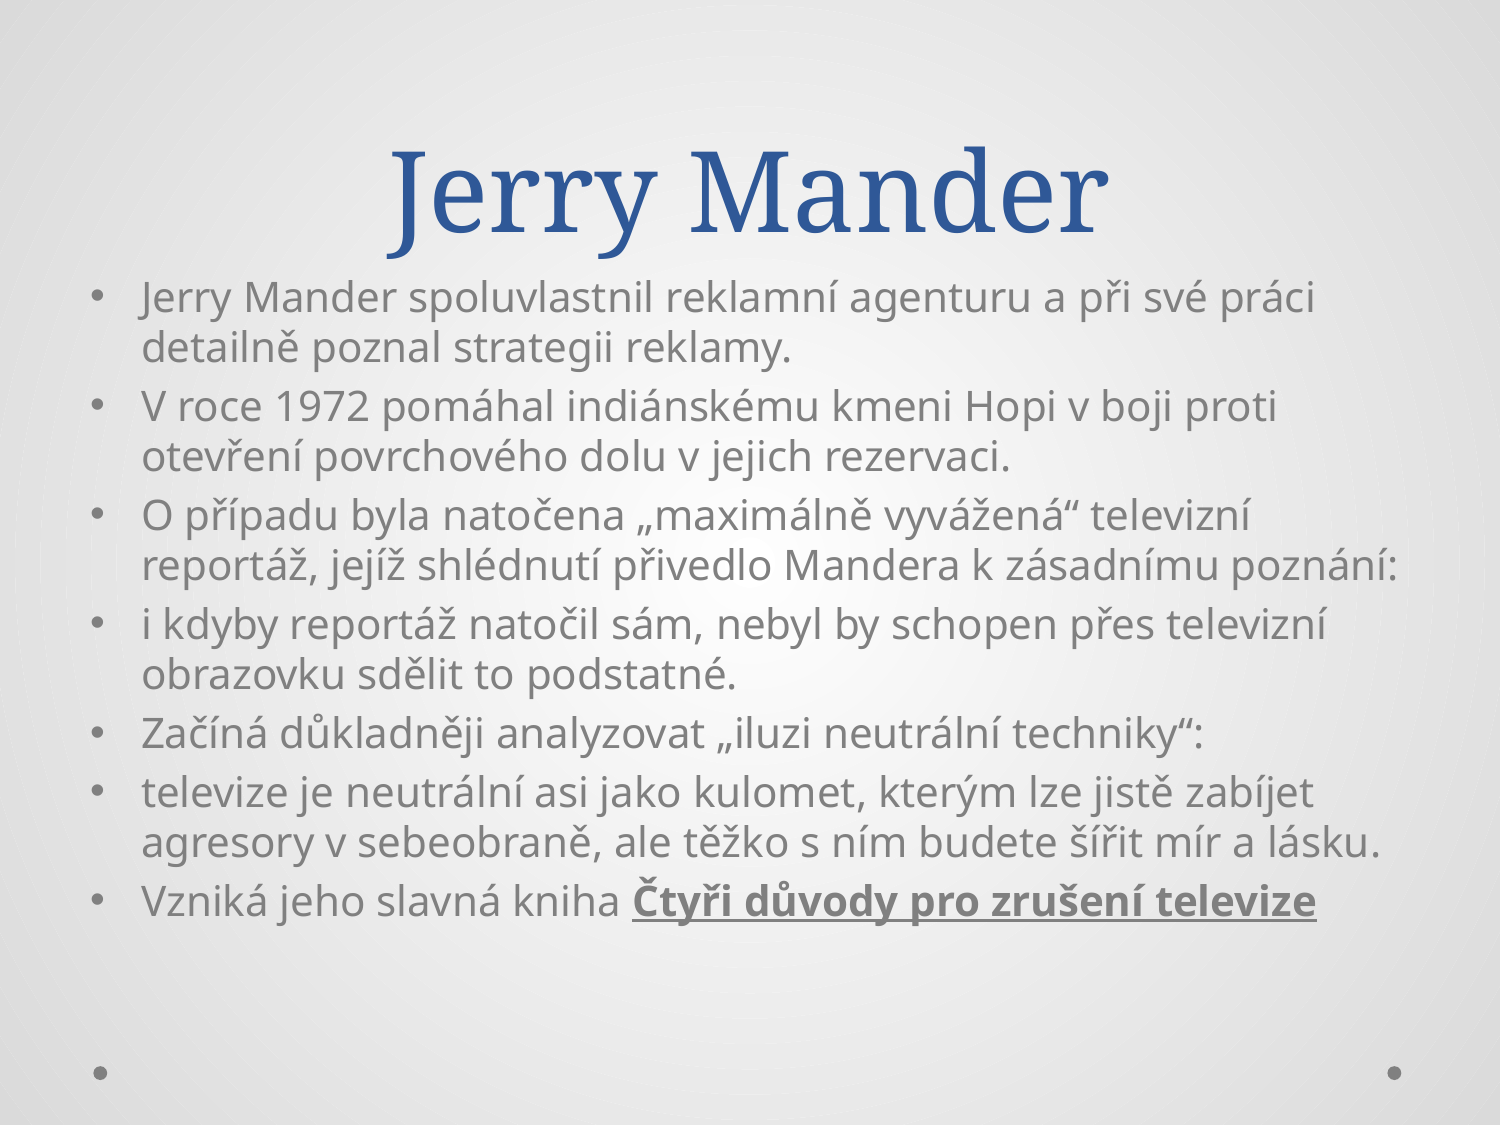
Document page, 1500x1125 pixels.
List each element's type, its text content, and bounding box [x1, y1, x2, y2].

title Jerry Mander [75, 0, 1425, 262]
list Jerry Mander spoluvlastnil reklamní agenturu a při své práci detailně poznal strategii reklamy. V roce 1972 pomáhal indiánskému kmeni Hopi v boji proti otevření povrchového dolu v jejich rezervaci. O případu byla natočena „maximálně vyvážená“ televizní reportáž, jejíž shlédnutí přivedlo Mandera k zásadnímu poznání: i kdyby reportáž natočil sám, nebyl by schopen přes televizní obrazovku sdělit to podstatné. Začíná důkladněji analyzovat „iluzi neutrální techniky“: televize je neutrální asi jako kulomet, kterým lze jistě zabíjet agresory v sebeobraně, ale těžko s ním budete šířit mír a lásku. Vzniká jeho slavná kniha Čtyři důvody pro zrušení televize [75, 262, 1425, 1005]
